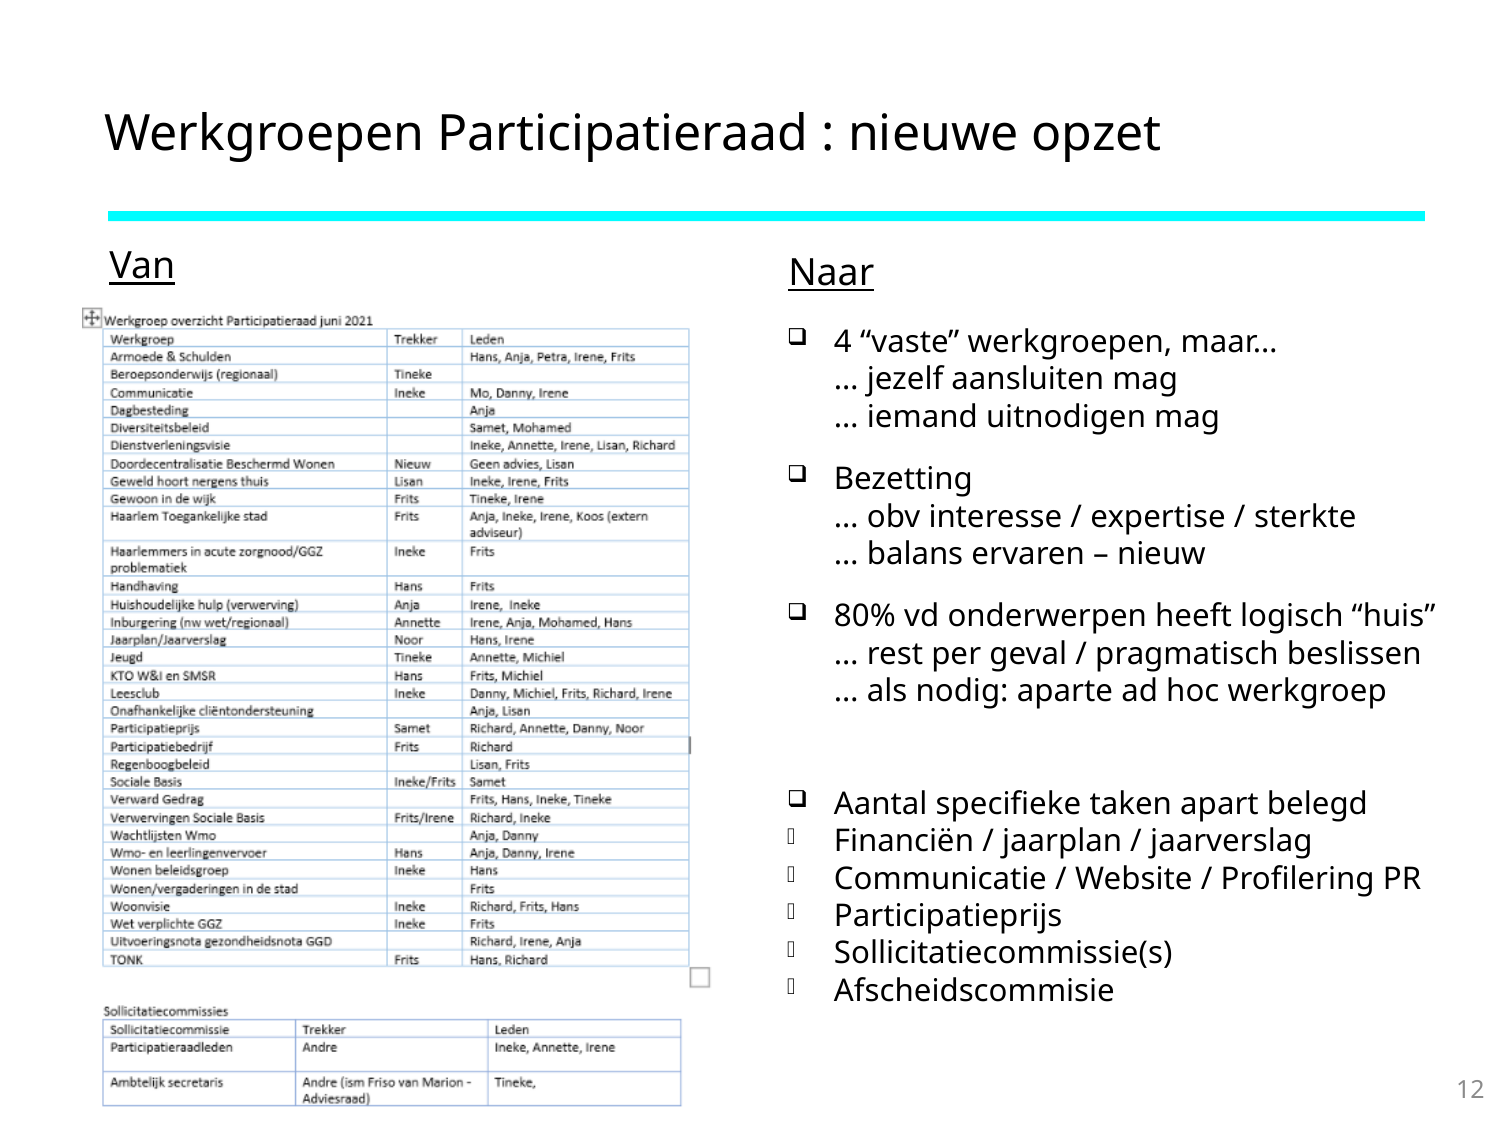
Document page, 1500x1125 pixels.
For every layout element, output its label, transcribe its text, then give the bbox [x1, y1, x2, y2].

text_box Naar [773, 240, 1141, 301]
title Werkgroepen Participatieraad : nieuwe opzet [89, 58, 1425, 210]
picture [82, 301, 713, 1125]
text_box Van [94, 234, 462, 294]
text_box 4 “vaste” werkgroepen, maar… … jezelf aansluiten mag … iemand uitnodigen mag Bezetting … obv interesse / expertise / sterkte … balans ervaren – nieuw 80% vd onderwerpen heeft logisch “huis” … rest per geval / pragmatisch beslissen … als nodig: aparte ad hoc werkgroep Aantal specifieke taken apart belegd Financiën / jaarplan / jaarverslag Communicatie / Website / Profilering PR Participatieprijs Sollicitatiecommissie(s) Afscheidscommisie [772, 313, 1475, 1015]
slide_number 12 [1162, 1060, 1500, 1121]
